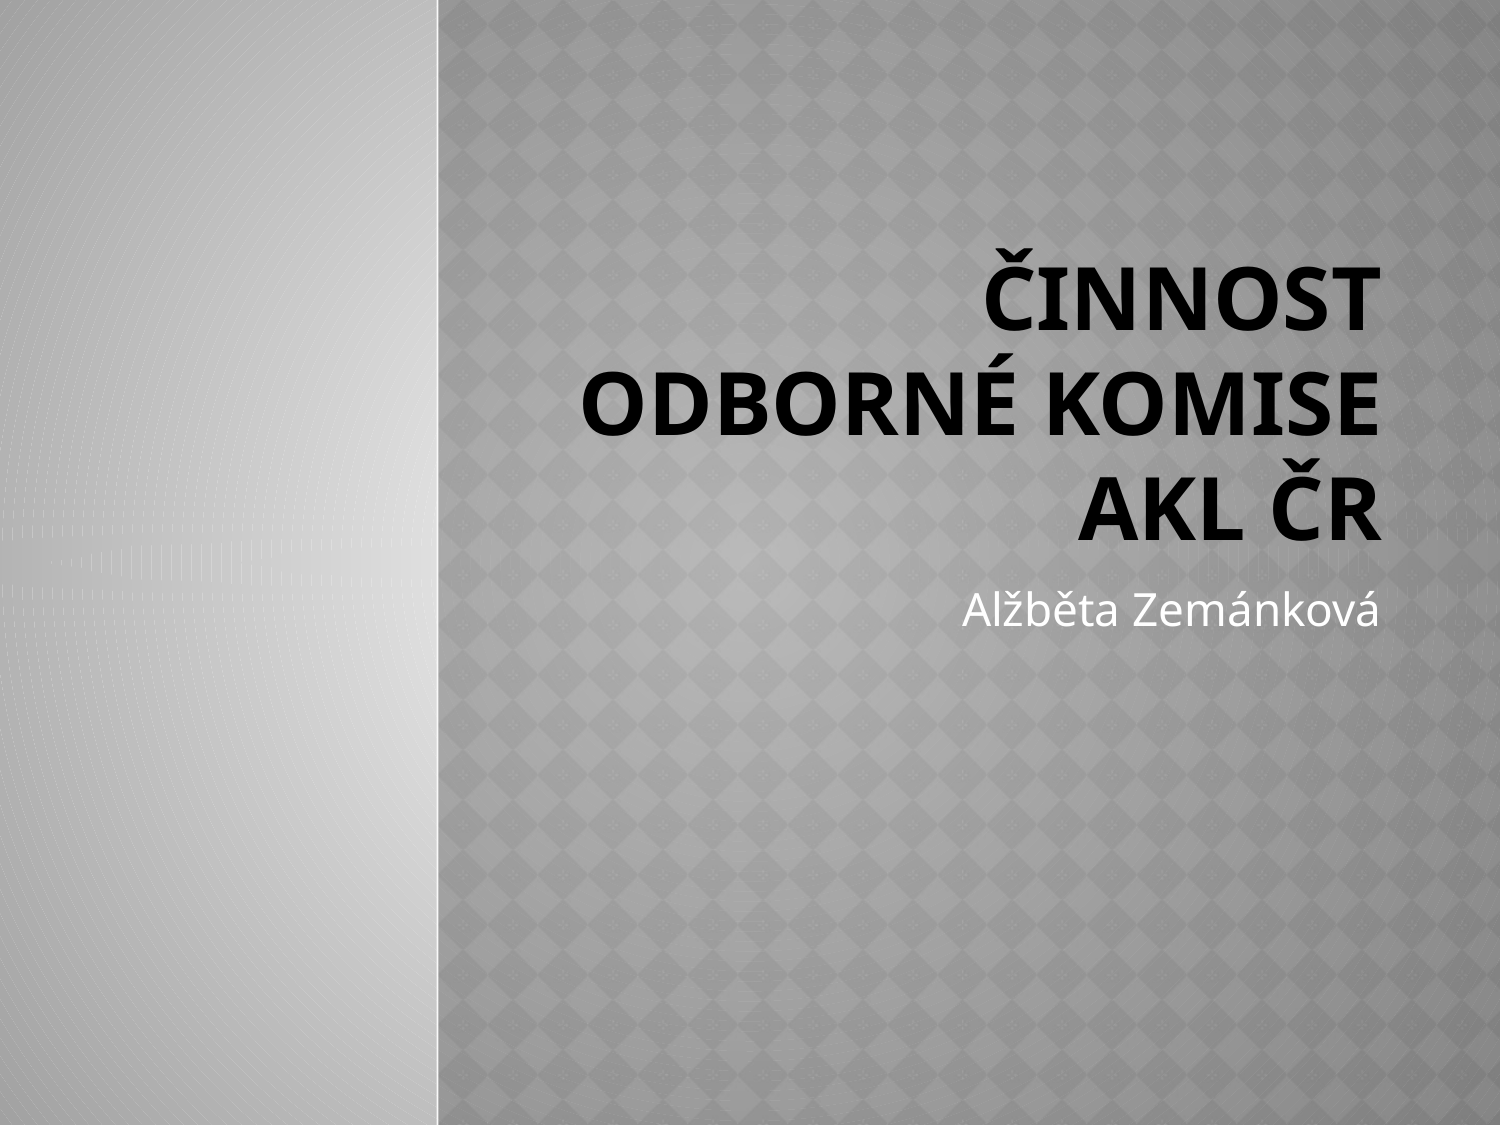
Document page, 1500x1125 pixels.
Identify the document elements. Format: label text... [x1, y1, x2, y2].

subtitle Alžběta Zemánková [550, 580, 1390, 762]
title Činnost odborné komise AKL ČR [552, 87, 1390, 558]
